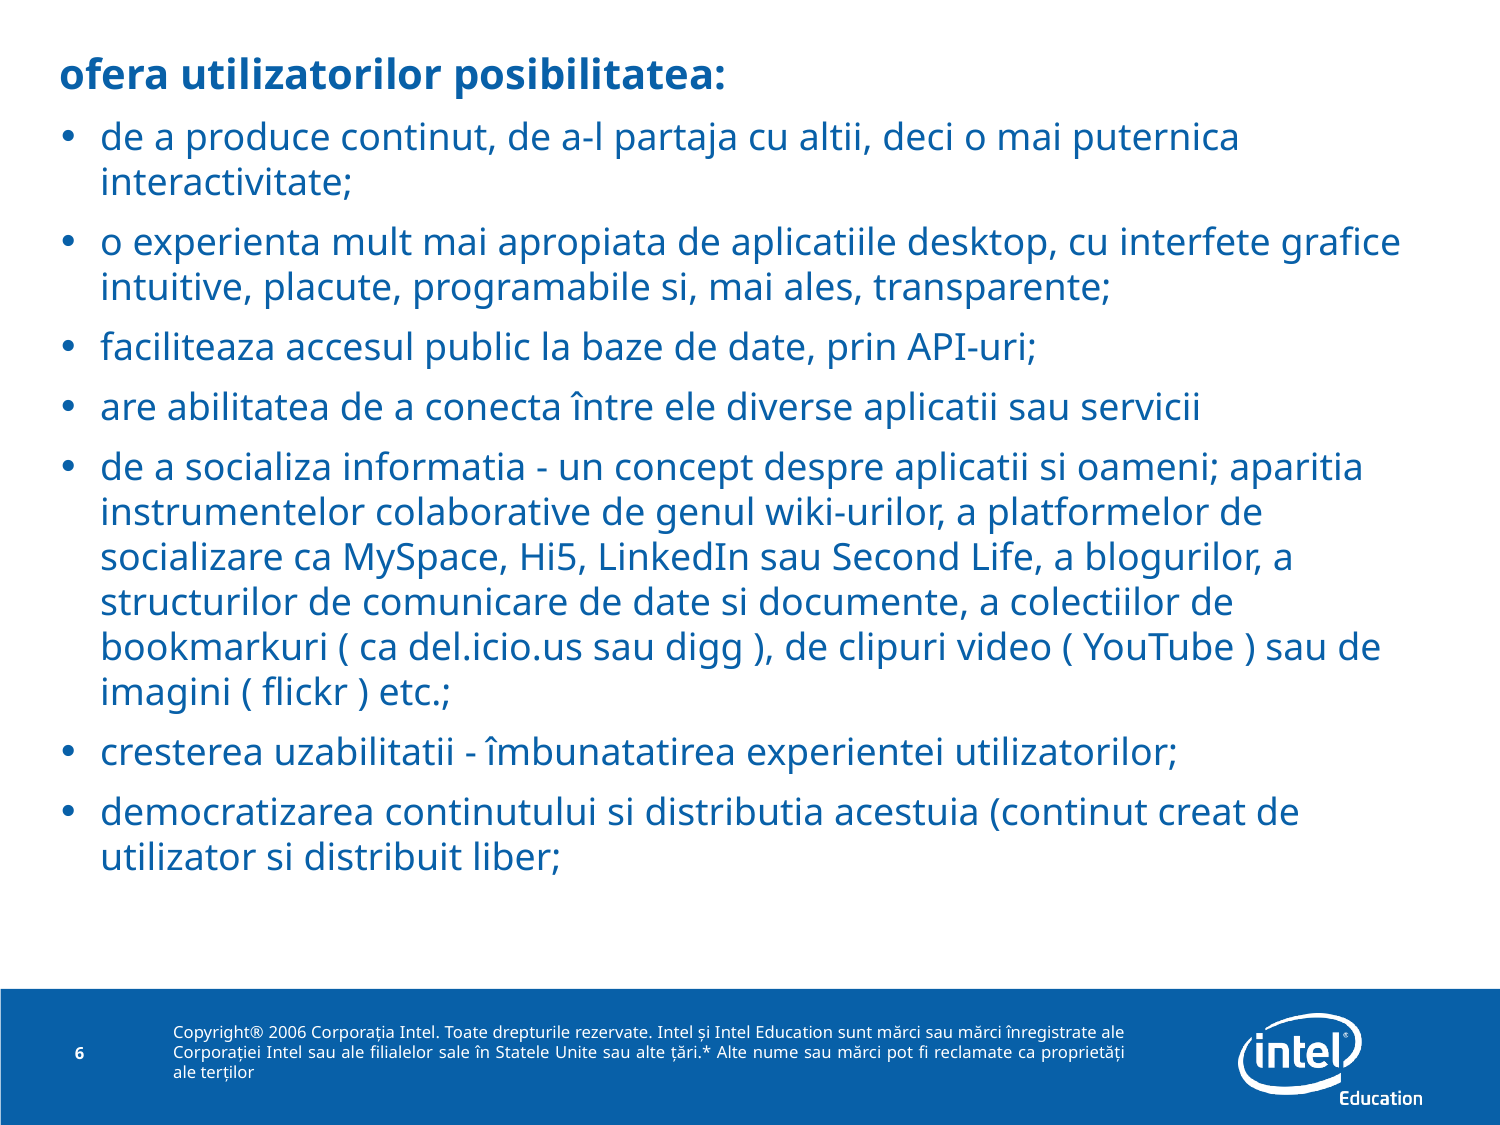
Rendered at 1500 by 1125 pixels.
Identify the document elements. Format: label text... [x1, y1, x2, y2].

list ofera utilizatorilor posibilitatea: de a produce continut, de a-l partaja cu altii, deci o mai puternica interactivitate; o experienta mult mai apropiata de aplicatiile desktop, cu interfete grafice intuitive, placute, programabile si, mai ales, transparente; faciliteaza accesul public la baze de date, prin API-uri; are abilitatea de a conecta între ele diverse aplicatii sau servicii de a socializa informatia - un concept despre aplicatii si oameni; aparitia instrumentelor colaborative de genul wiki-urilor, a platformelor de socializare ca MySpace, Hi5, LinkedIn sau Second Life, a blogurilor, a structurilor de comunicare de date si documente, a colectiilor de bookmarkuri ( ca del.icio.us sau digg ), de clipuri video ( YouTube ) sau de imagini ( flickr ) etc.; cresterea uzabilitatii - îmbunatatirea experientei utilizatorilor; democratizarea continutului si distributia acestuia (continut creat de utilizator si distribuit liber; [59, 47, 1412, 944]
picture [1238, 1013, 1422, 1105]
slide_number 6 [74, 1042, 144, 1094]
